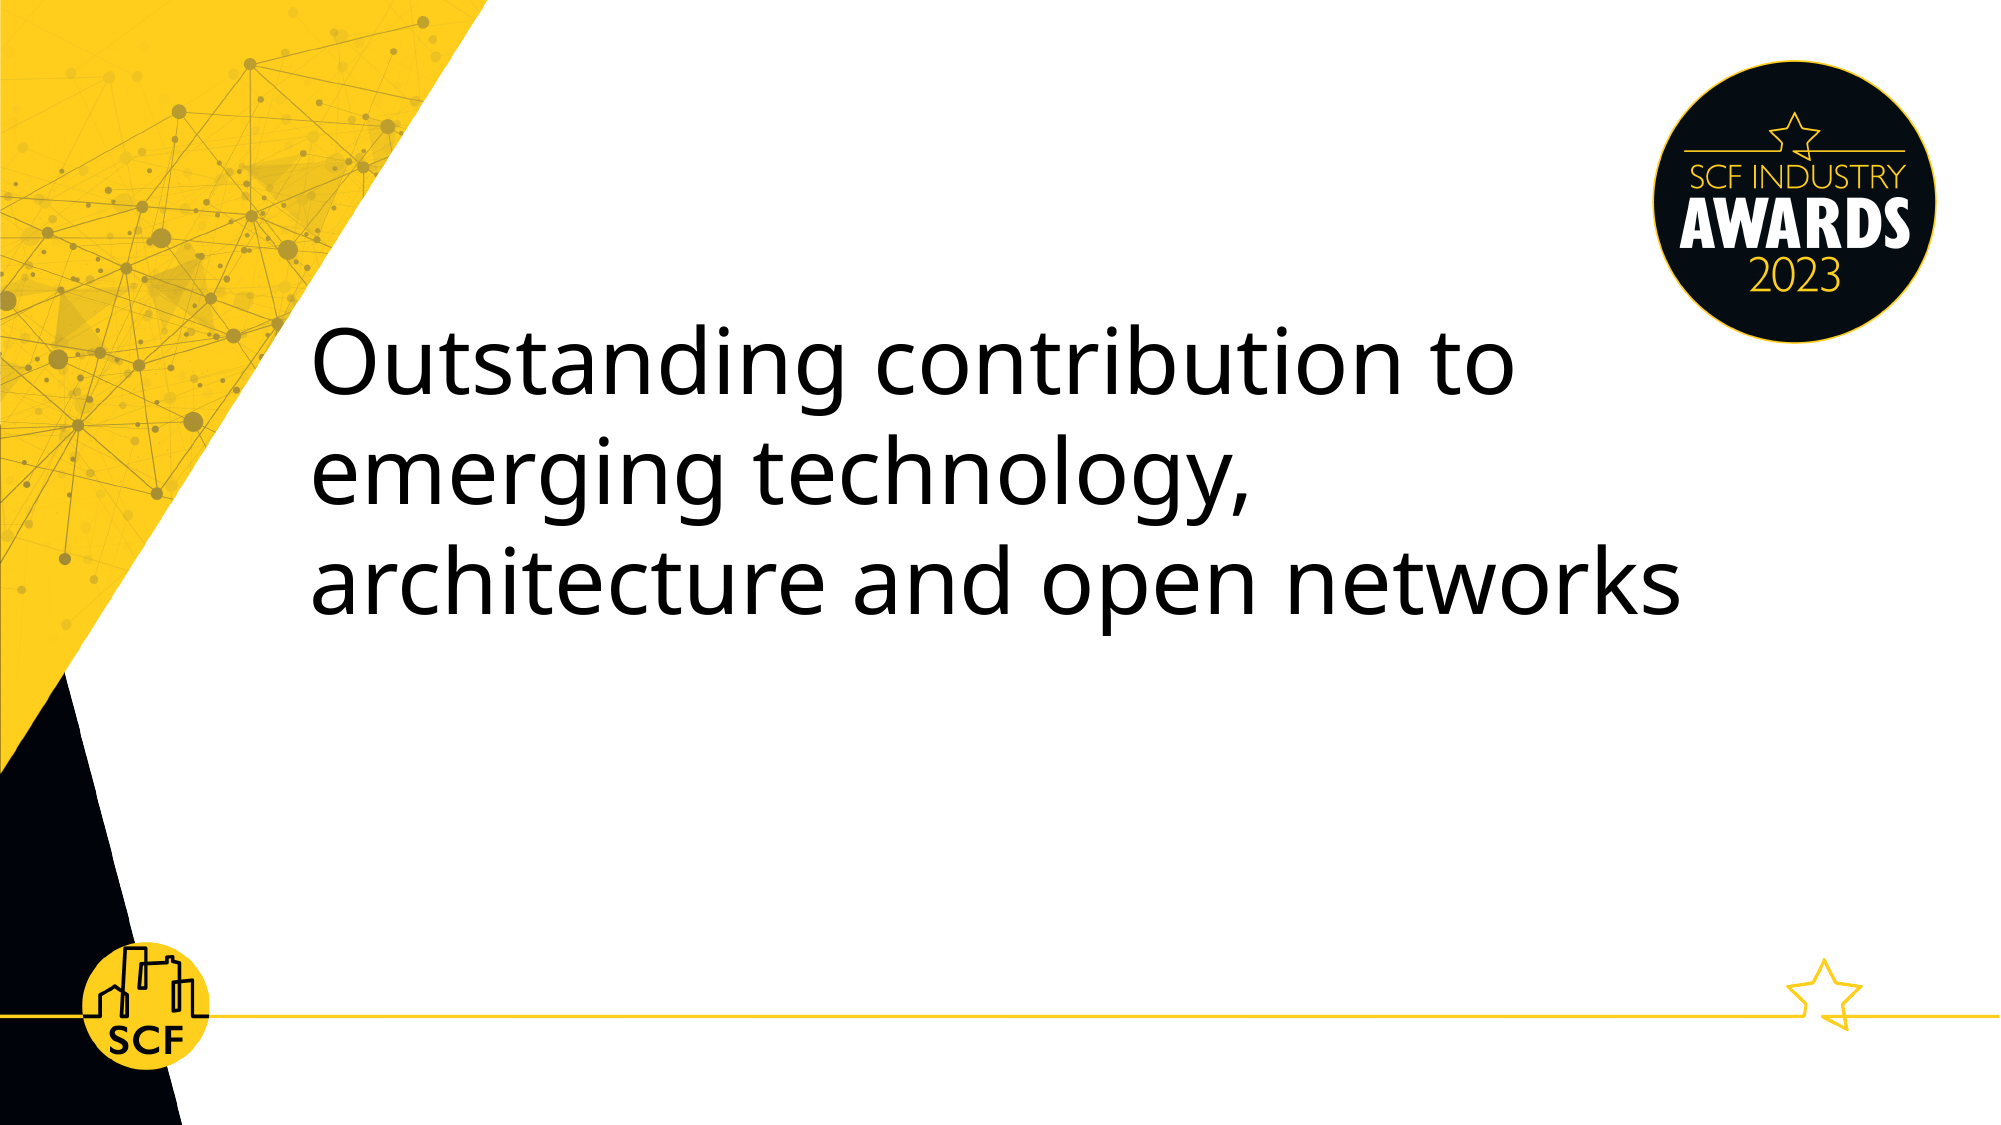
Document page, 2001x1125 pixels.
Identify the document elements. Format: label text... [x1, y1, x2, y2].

text_box Outstanding contribution to emerging technology, architecture and open networks [295, 295, 1714, 528]
picture [0, 0, 2000, 1125]
